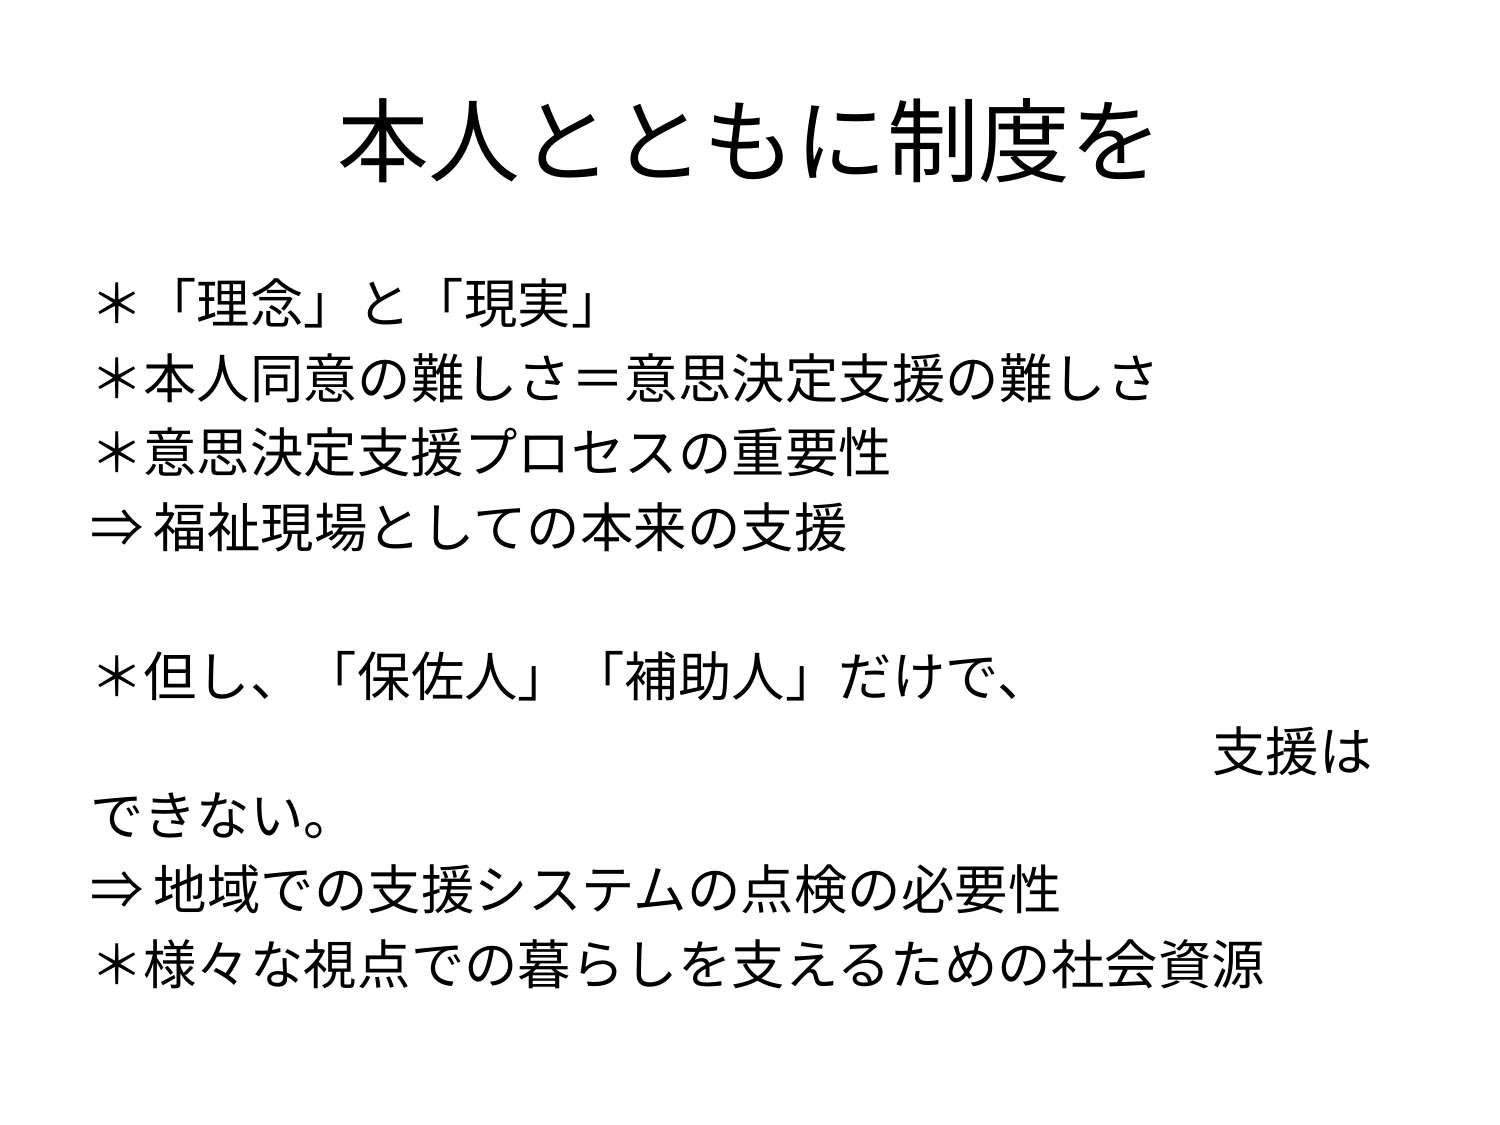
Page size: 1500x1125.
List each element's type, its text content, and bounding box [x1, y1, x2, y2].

list ＊「理念」と「現実」 ＊本人同意の難しさ＝意思決定支援の難しさ ＊意思決定支援プロセスの重要性 ⇒福祉現場としての本来の支援 ＊但し、「保佐人」「補助人」だけで、 支援はできない。 ⇒地域での支援システムの点検の必要性 ＊様々な視点での暮らしを支えるための社会資源 [75, 262, 1425, 1005]
title 本人とともに制度を [75, 45, 1425, 233]
